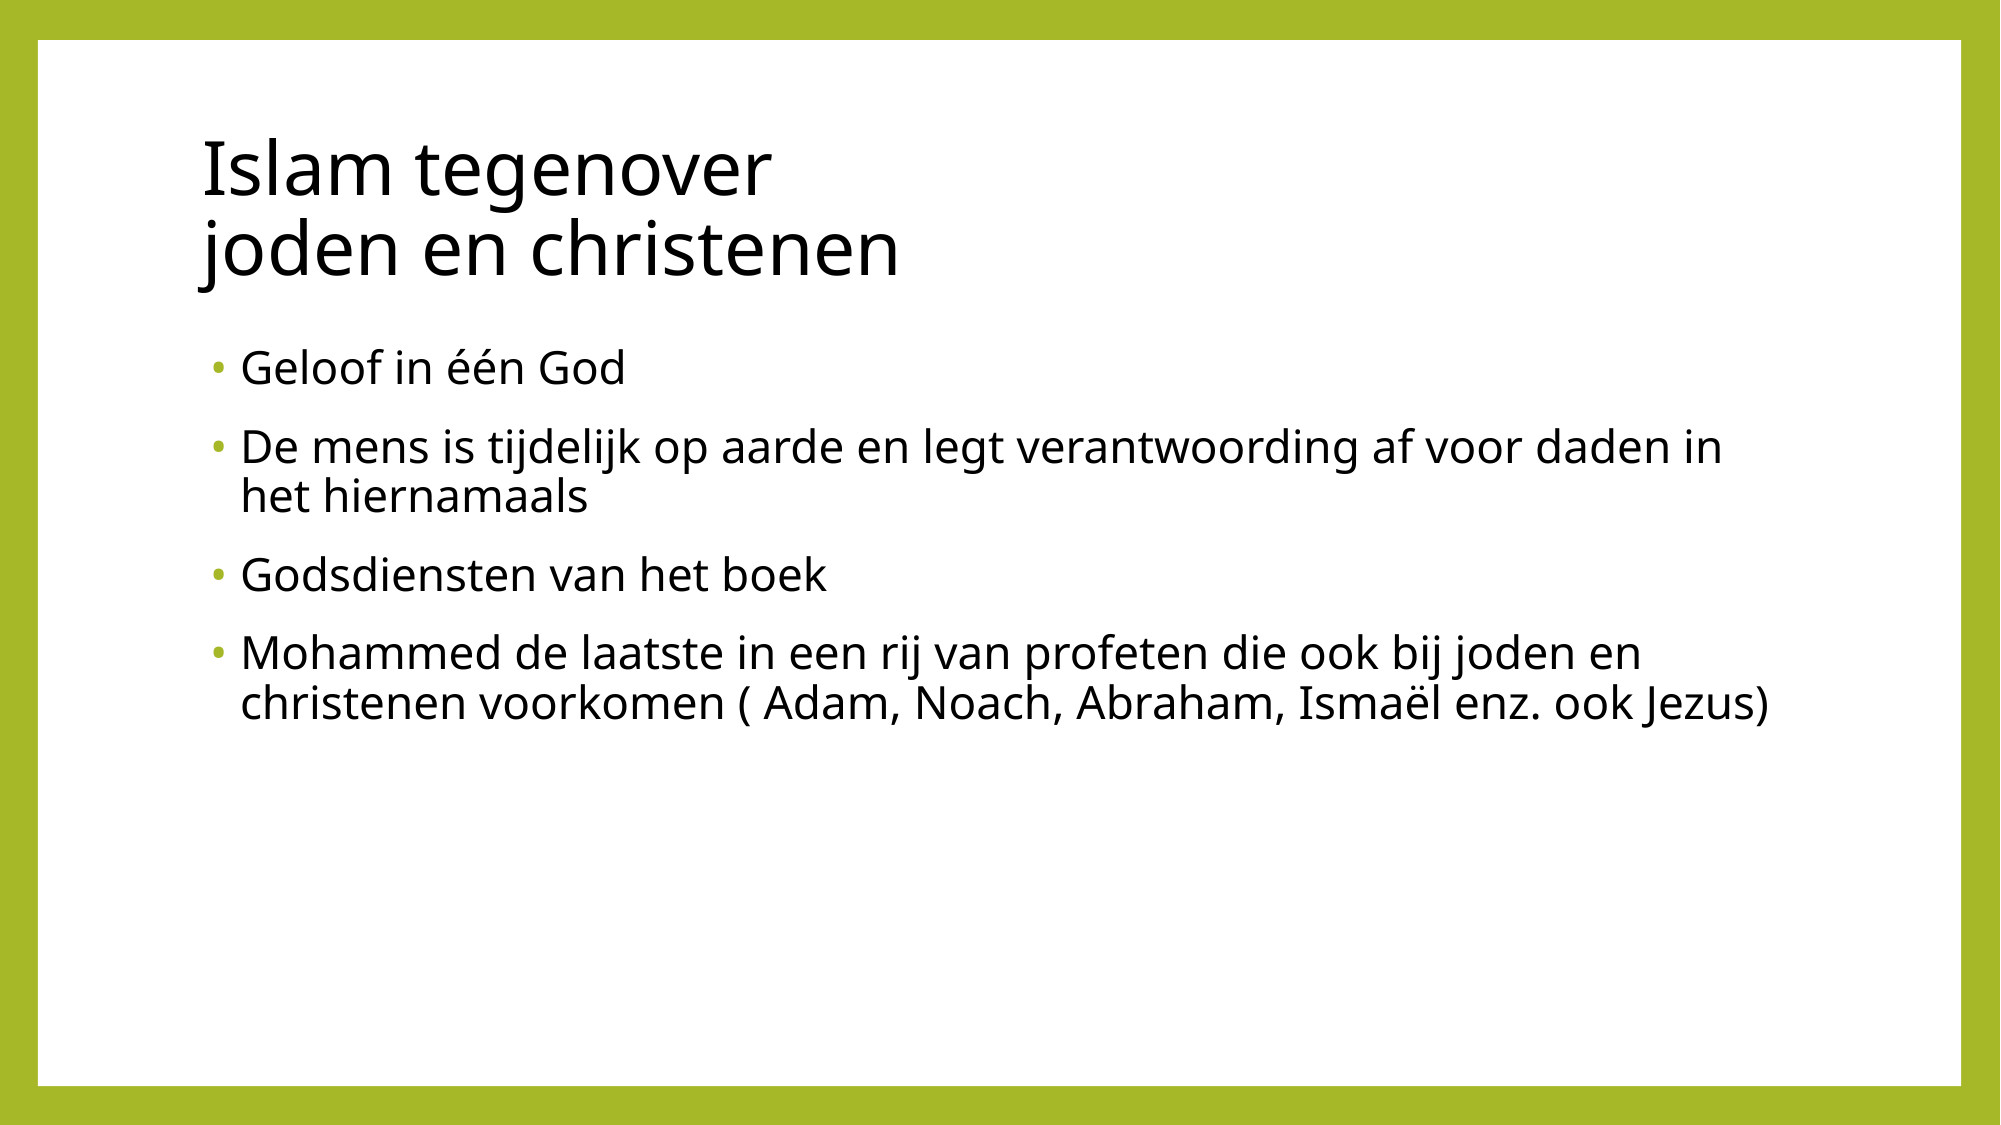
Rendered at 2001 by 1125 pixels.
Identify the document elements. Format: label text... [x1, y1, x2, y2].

list Geloof in één God De mens is tijdelijk op aarde en legt verantwoording af voor daden in het hiernamaals Godsdiensten van het boek Mohammed de laatste in een rij van profeten die ook bij joden en christenen voorkomen ( Adam, Noach, Abraham, Ismaël enz. ook Jezus) [187, 337, 1807, 1000]
title Islam tegenover joden en christenen [187, 99, 1808, 323]
